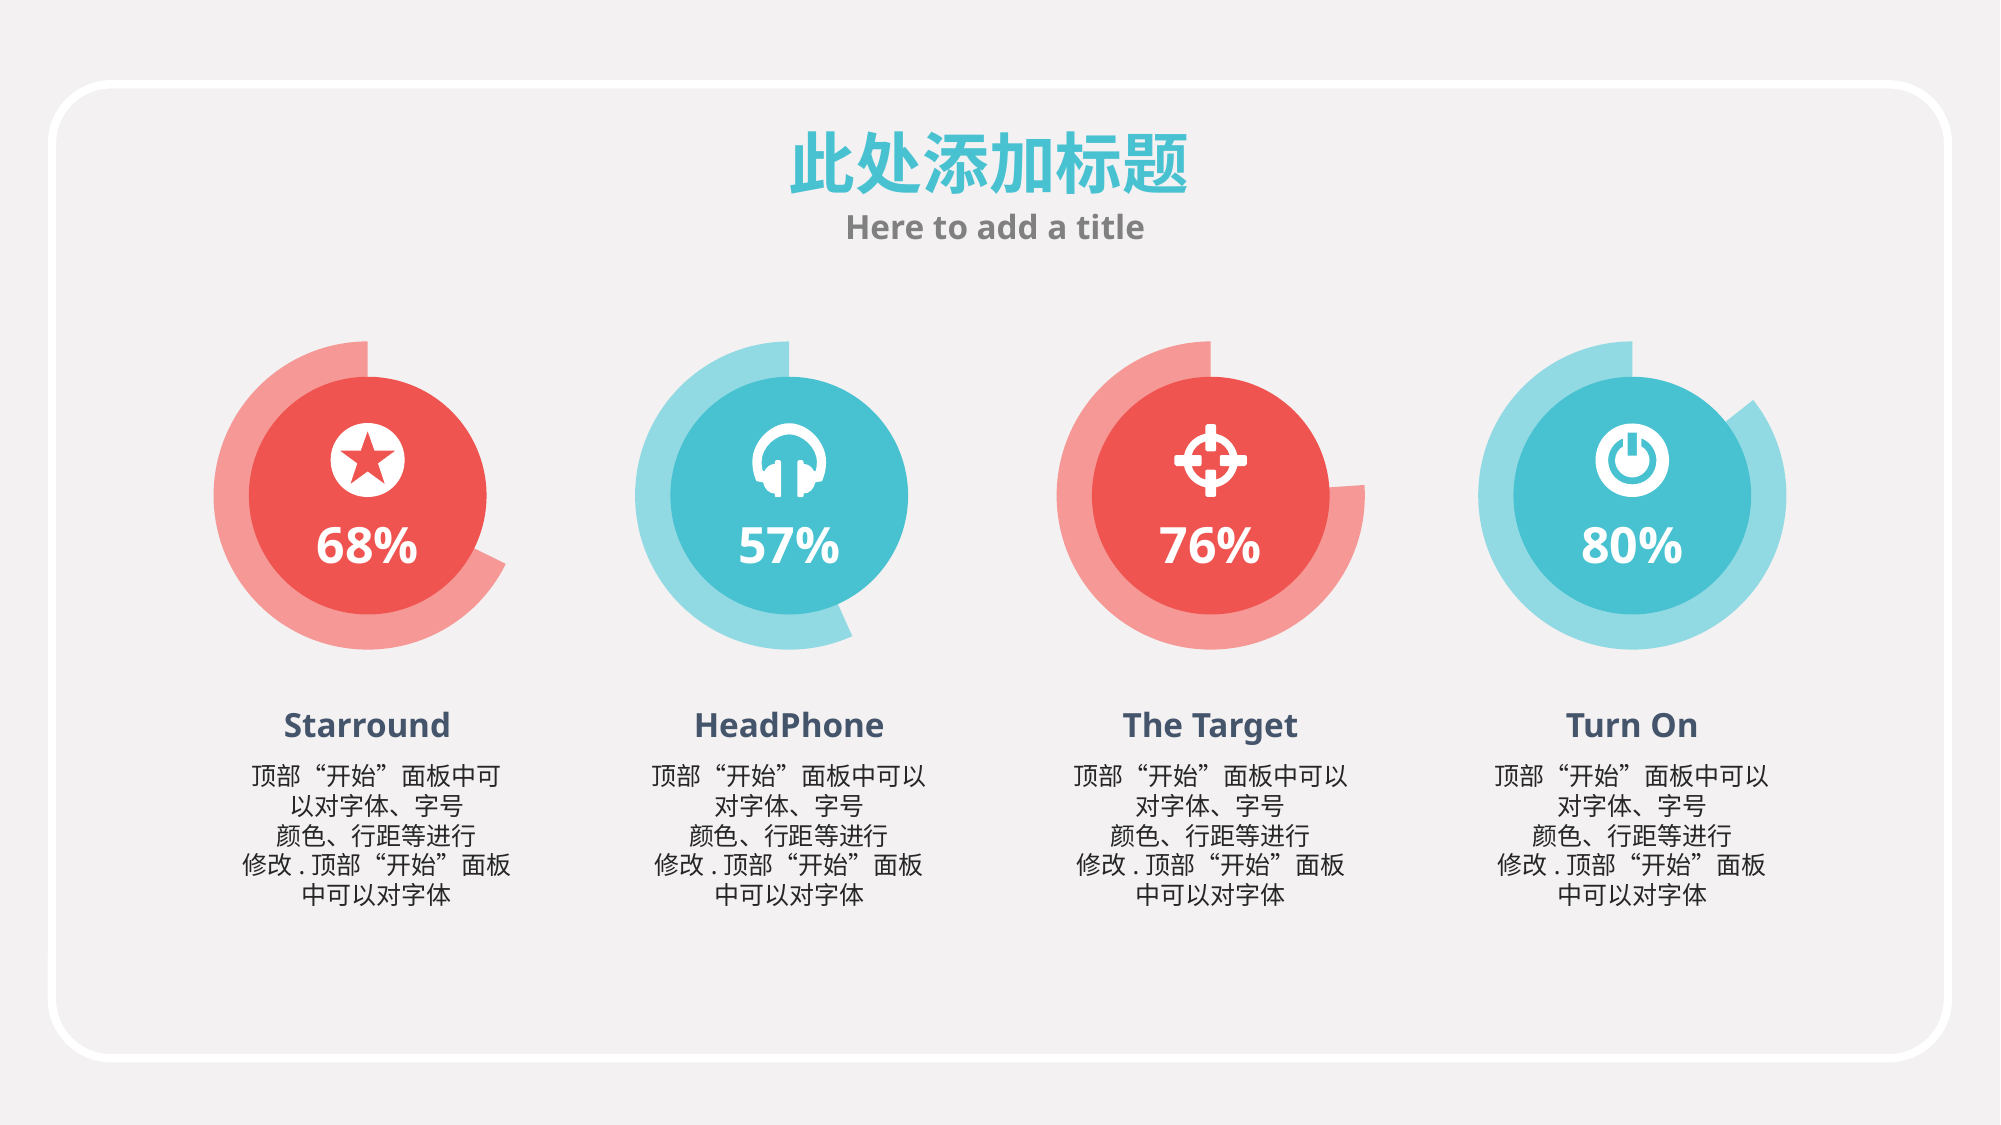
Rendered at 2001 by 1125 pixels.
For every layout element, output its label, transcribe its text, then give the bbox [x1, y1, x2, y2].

text_box 80% [1566, 506, 1699, 582]
text_box 76% [1144, 506, 1277, 582]
text_box [212, 340, 508, 651]
text_box [330, 423, 405, 498]
text_box [1595, 423, 1670, 498]
text_box [634, 340, 854, 651]
text_box 57% [723, 506, 856, 582]
text_box [1055, 340, 1366, 651]
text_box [1056, 696, 1365, 920]
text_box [1478, 696, 1787, 920]
text_box [1174, 424, 1247, 497]
text_box [247, 375, 488, 616]
text_box [1512, 375, 1753, 616]
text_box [635, 696, 944, 920]
text_box [1477, 340, 1788, 651]
text_box [669, 375, 910, 616]
text_box [752, 423, 827, 498]
text_box [1090, 375, 1331, 616]
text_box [225, 696, 529, 920]
text_box 68% [301, 506, 434, 582]
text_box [774, 114, 1211, 255]
